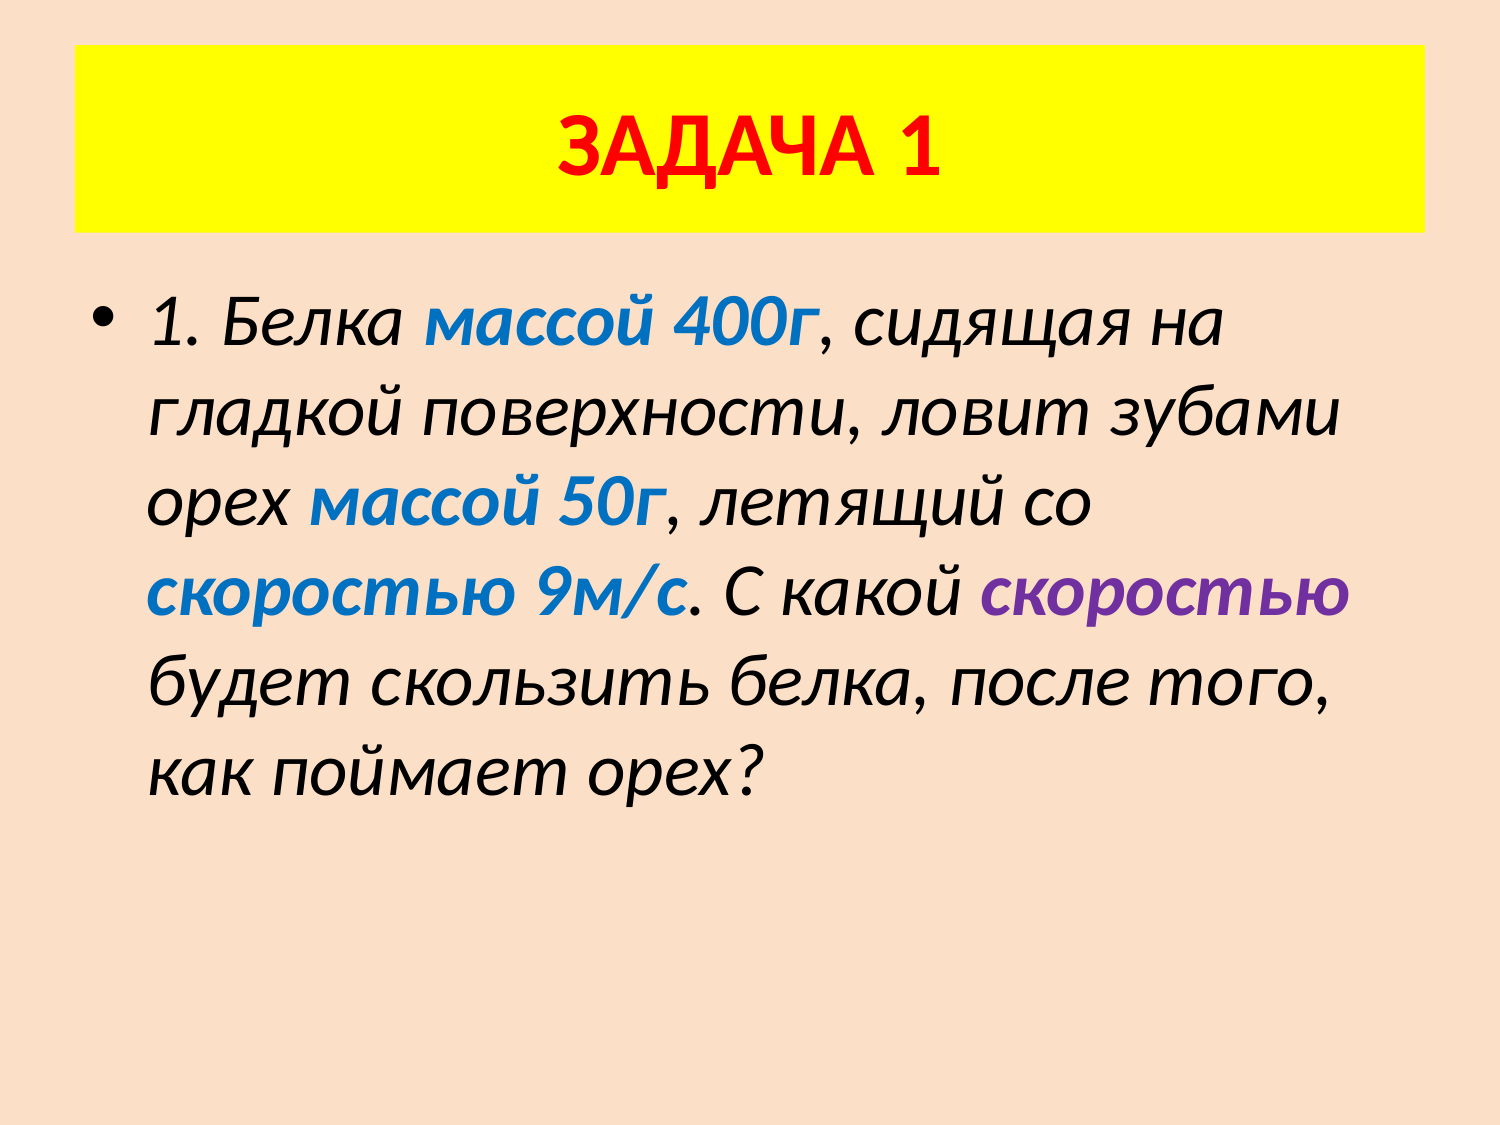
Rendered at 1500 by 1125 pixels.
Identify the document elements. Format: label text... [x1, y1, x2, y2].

title ЗАДАЧА 1 [75, 45, 1425, 233]
list 1. Белка массой 400г, сидящая на гладкой поверхности, ловит зубами орех массой 50г, летящий со скоростью 9м/с. С какой скоростью будет скользить белка, после того, как поймает орех? [75, 262, 1425, 1005]
